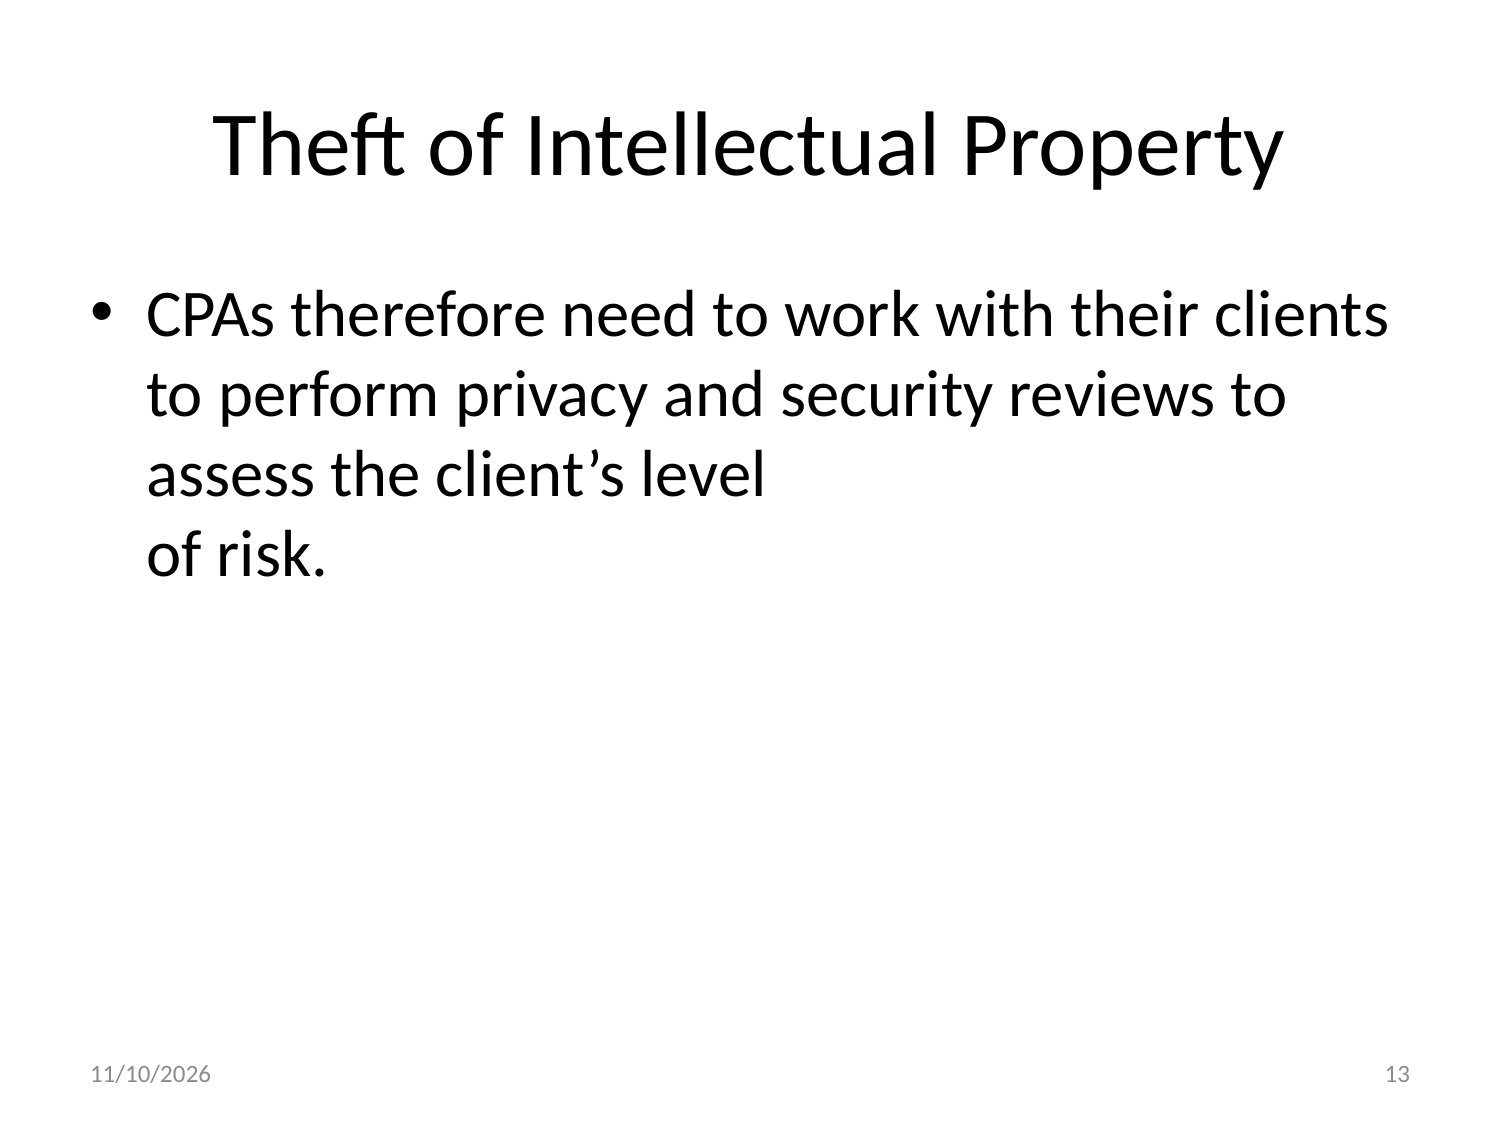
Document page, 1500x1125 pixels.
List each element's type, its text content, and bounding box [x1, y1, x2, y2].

title Theft of Intellectual Property [75, 45, 1425, 233]
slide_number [75, 1042, 425, 1103]
list CPAs therefore need to work with their clients to perform privacy and security reviews to assess the client’s level of risk. [75, 262, 1425, 1005]
slide_number 13 [1074, 1042, 1425, 1103]
